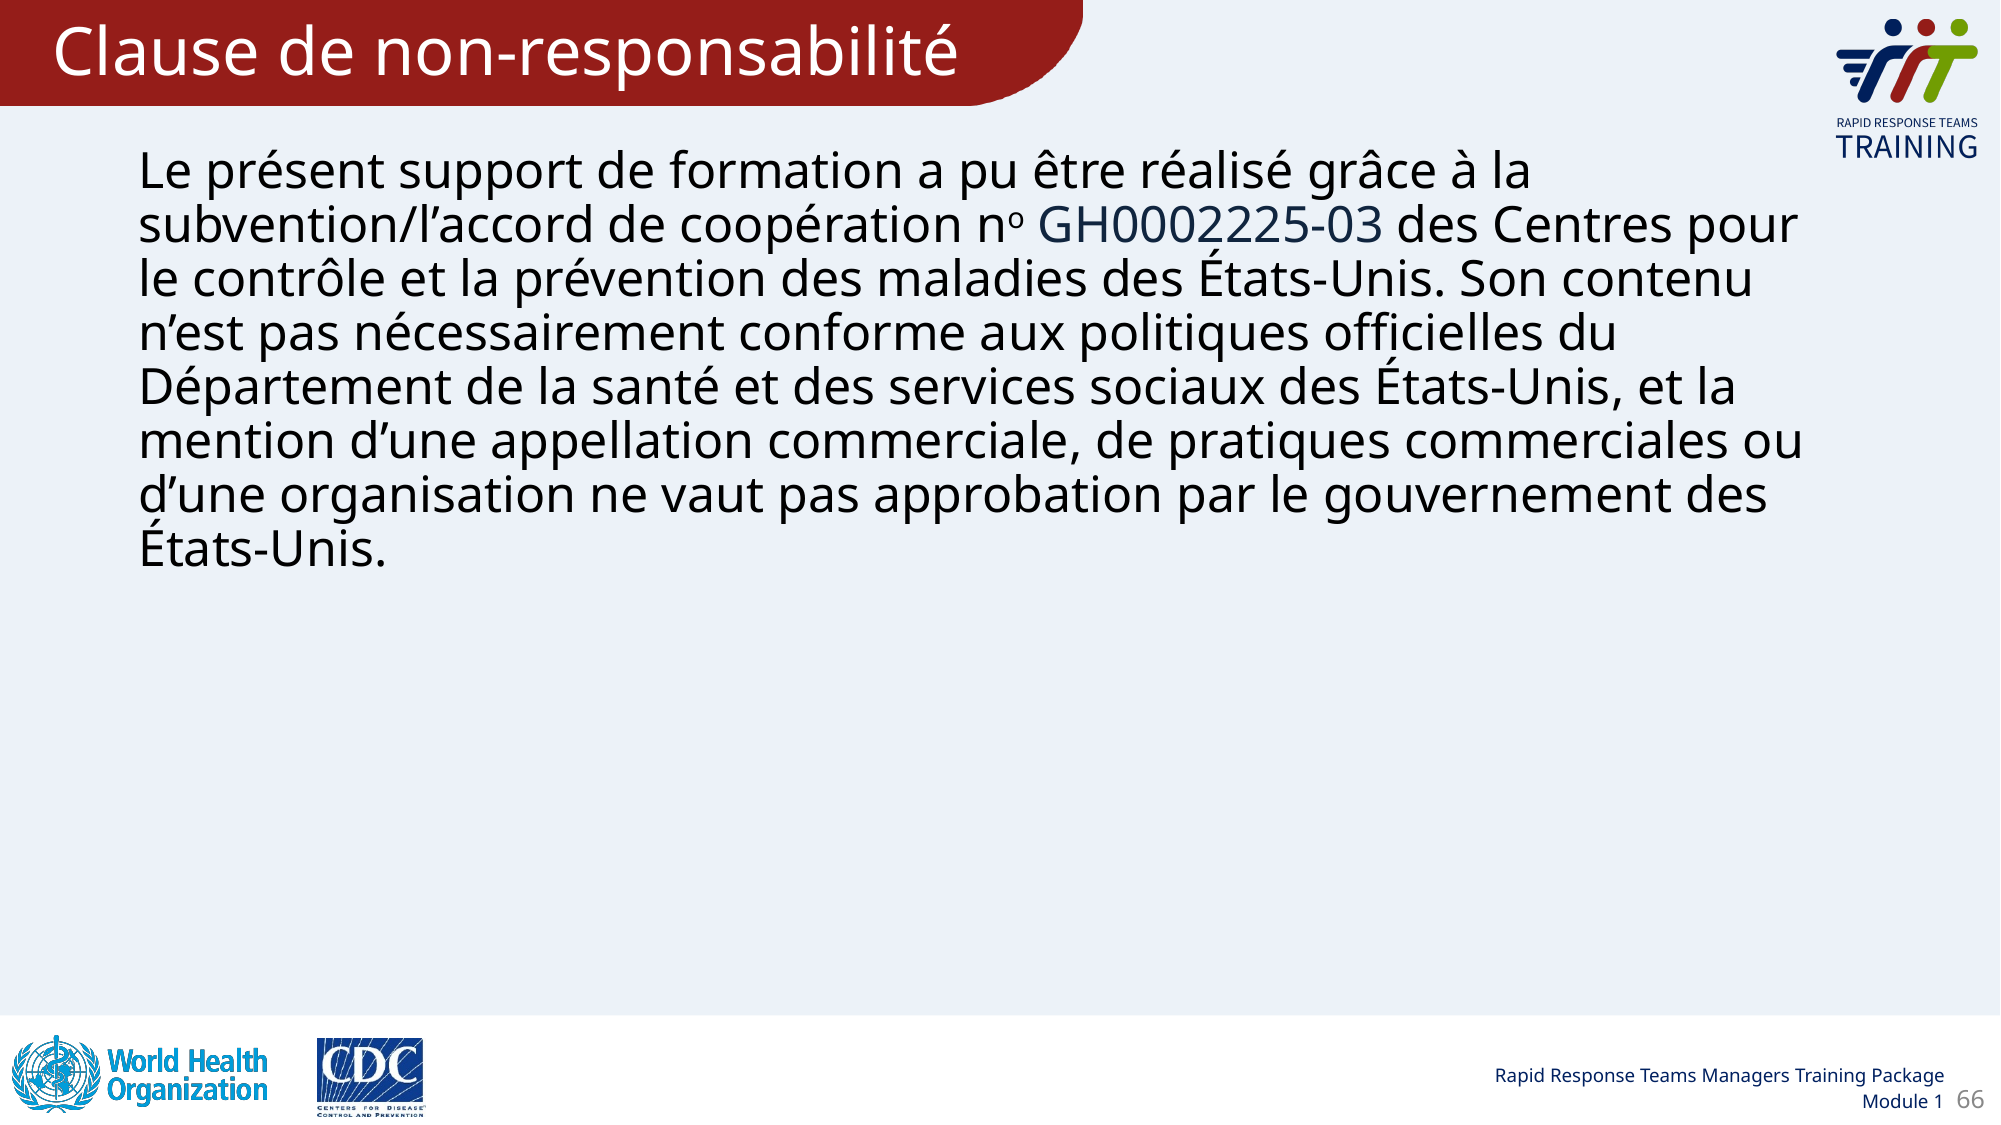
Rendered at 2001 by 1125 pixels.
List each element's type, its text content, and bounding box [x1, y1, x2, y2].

picture [0, 0, 1083, 106]
picture [40, 1062, 47, 1070]
list Le présent support de formation a pu être réalisé grâce à la subvention/l’accord de coopération no GH0002225-03 des Centres pour le contrôle et la prévention des maladies des États-Unis. Son contenu n’est pas nécessairement conforme aux politiques officielles du Département de la santé et des services sociaux des États-Unis, et la mention d’une appellation commerciale, de pratiques commerciales ou d’une organisation ne vaut pas approbation par le gouvernement des États-Unis. [130, 137, 1846, 993]
picture [30, 1083, 37, 1091]
picture [1835, 19, 1978, 167]
picture [34, 1054, 43, 1078]
picture [317, 1038, 426, 1117]
picture [22, 1062, 26, 1077]
picture [12, 1083, 48, 1113]
picture [12, 1035, 54, 1068]
picture [46, 1056, 54, 1062]
picture [24, 1054, 36, 1087]
picture [50, 1108, 62, 1113]
picture [59, 1035, 267, 1113]
text_box 66 [1557, 1075, 1993, 1121]
picture [36, 1088, 78, 1105]
picture [71, 1053, 90, 1091]
